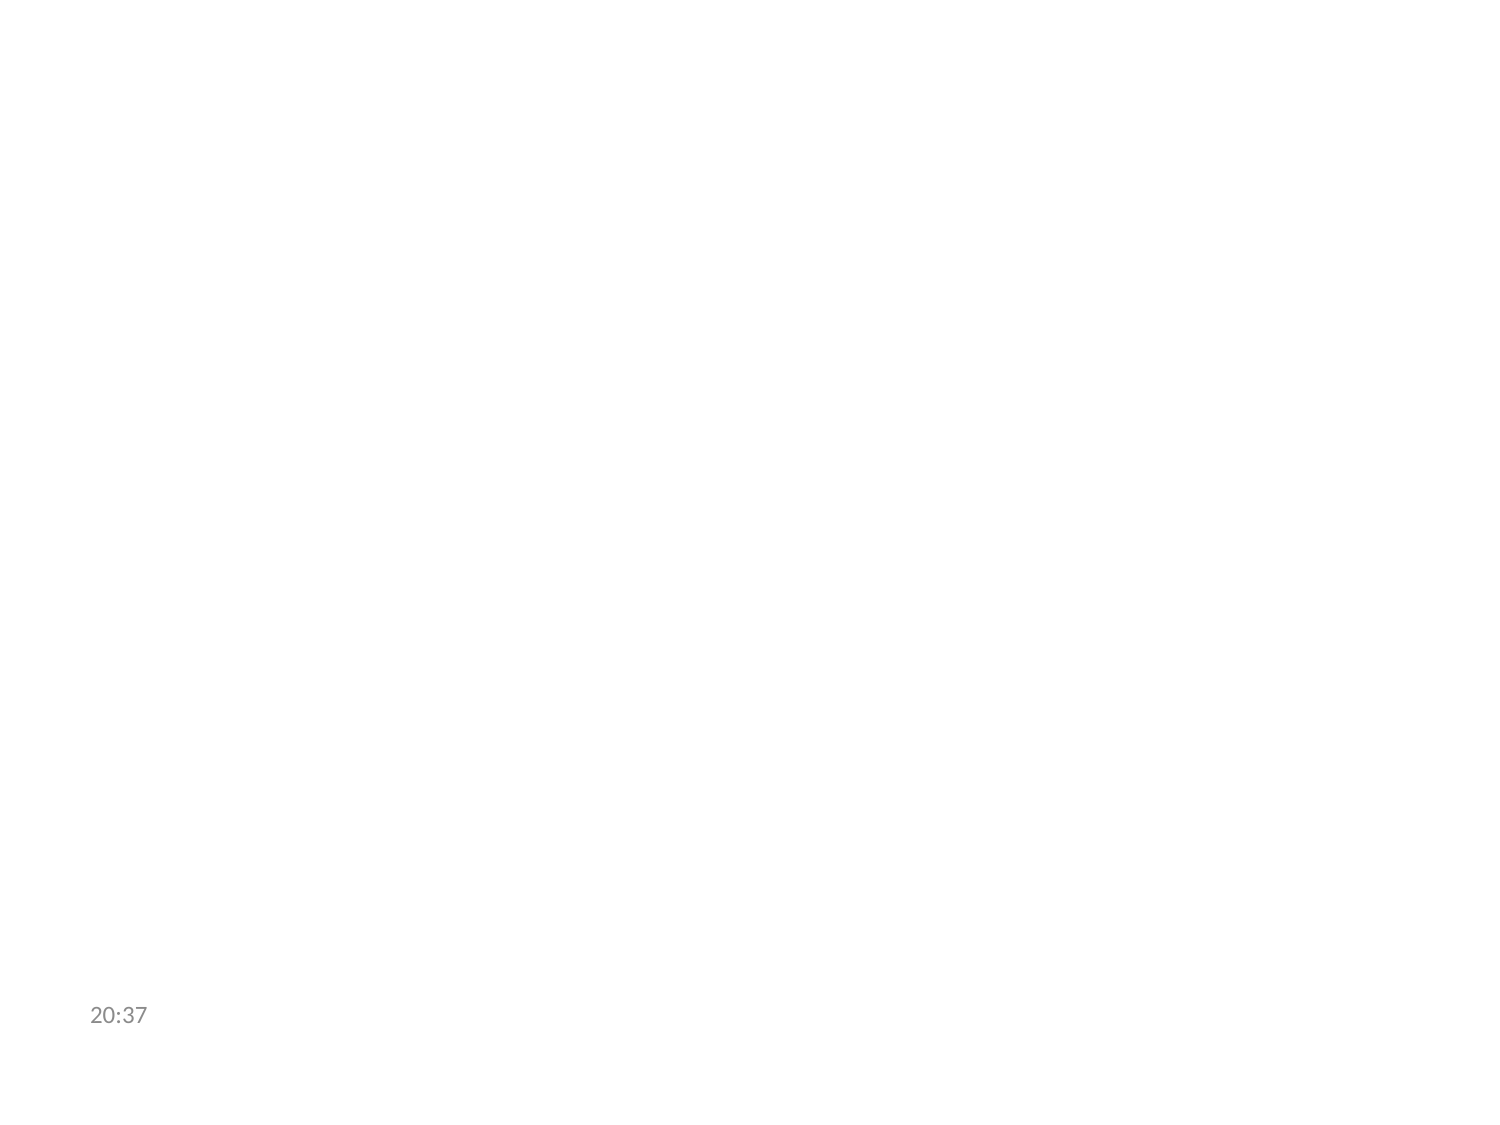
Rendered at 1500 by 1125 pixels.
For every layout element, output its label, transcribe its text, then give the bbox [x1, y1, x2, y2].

text_box 15:35 [75, 983, 425, 1044]
